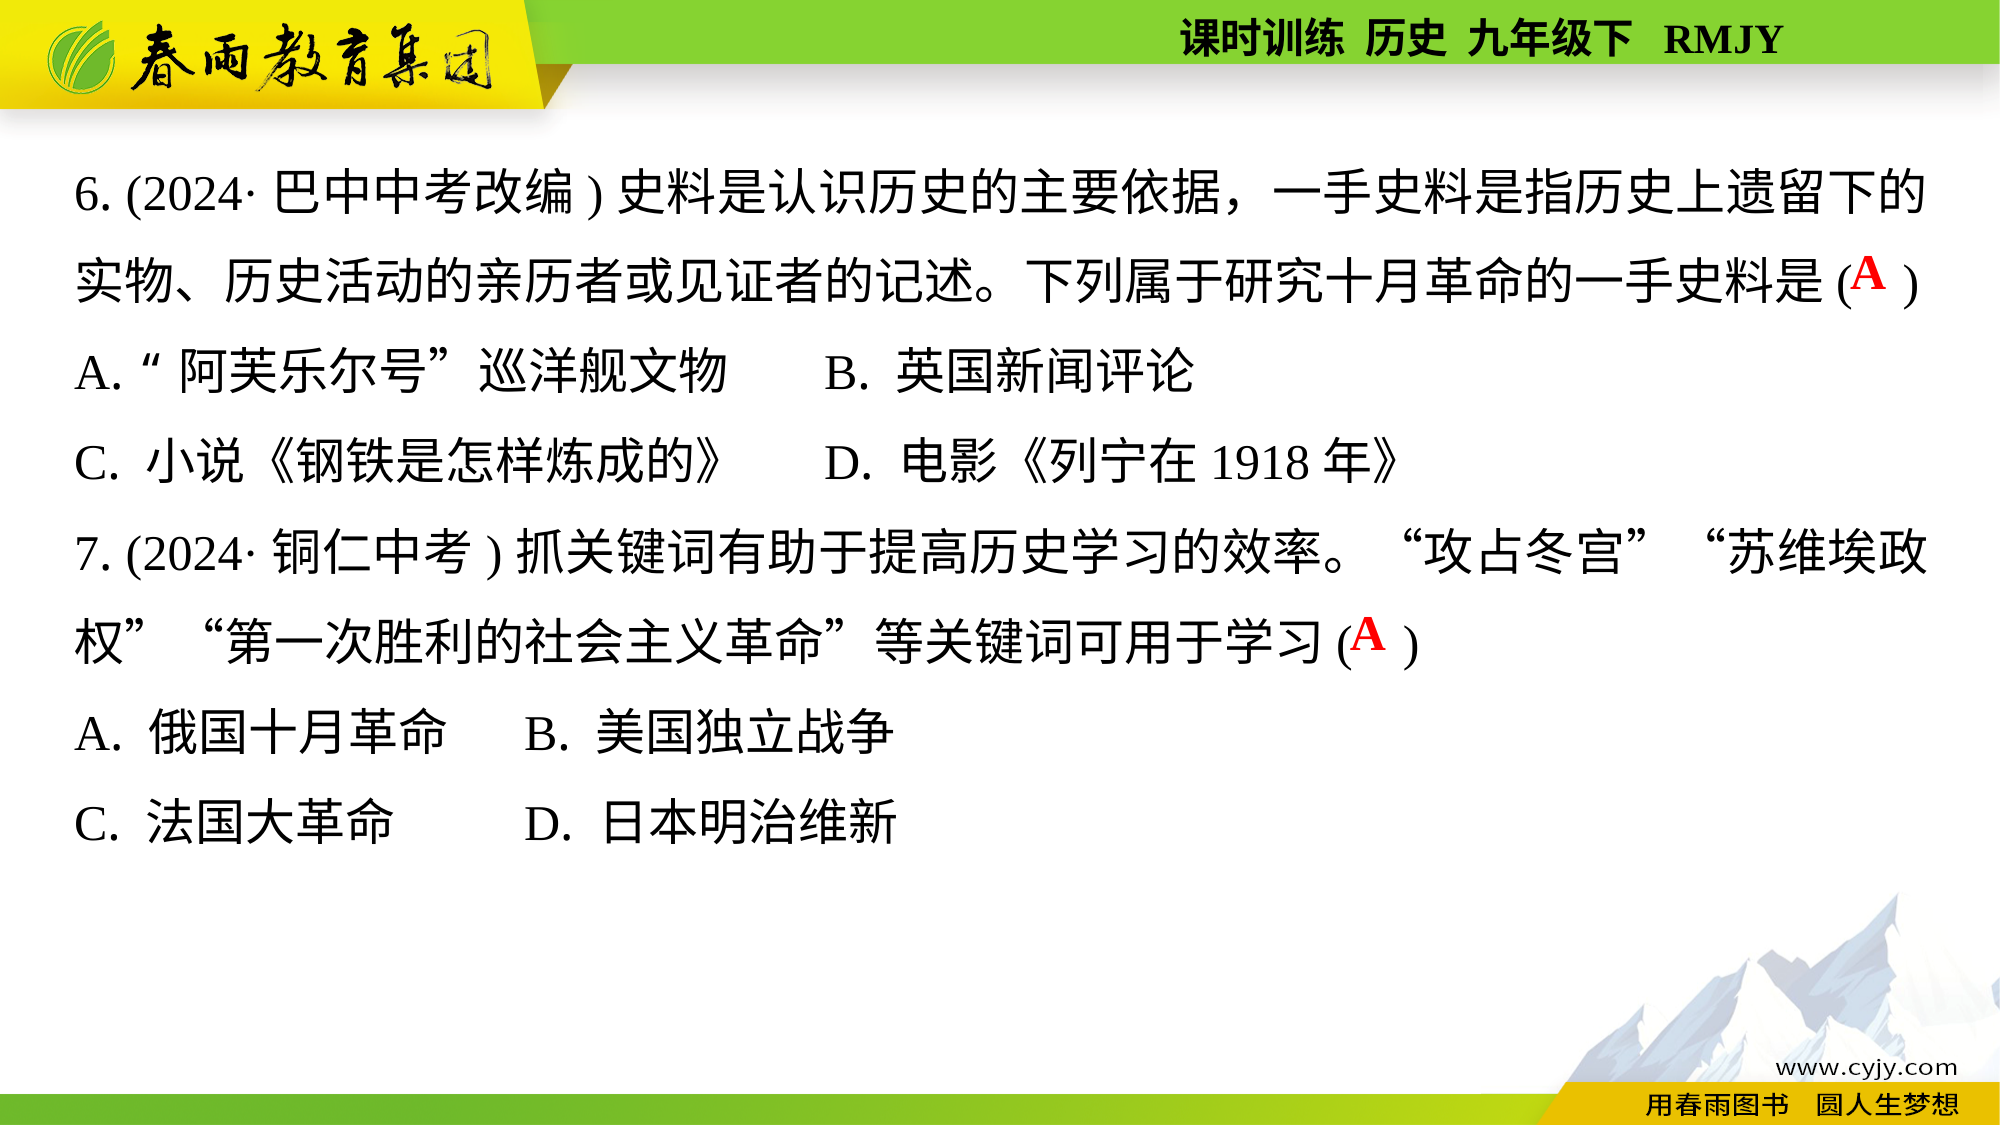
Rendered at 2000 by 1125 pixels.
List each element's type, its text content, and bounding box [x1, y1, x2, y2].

list 6. (2024·巴中中考改编)史料是认识历史的主要依据，一手史料是指历史上遗留下的实物、历史活动的亲历者或见证者的记述。下列属于研究十月革命的一手史料是( ) A. “阿芙乐尔号”巡洋舰文物 B. 英国新闻评论 C. 小说《钢铁是怎样炼成的》 D. 电影《列宁在1918年》 7. (2024·铜仁中考)抓关键词有助于提高历史学习的效率。“攻占冬宫”“苏维埃政权”“第一次胜利的社会主义革命”等关键词可用于学习( ) A. 俄国十月革命 B. 美国独立战争 C. 法国大革命 D. 日本明治维新 [59, 122, 1944, 865]
text_box A [1835, 231, 1902, 307]
picture [0, 0, 2000, 1125]
text_box A [1335, 593, 1401, 668]
